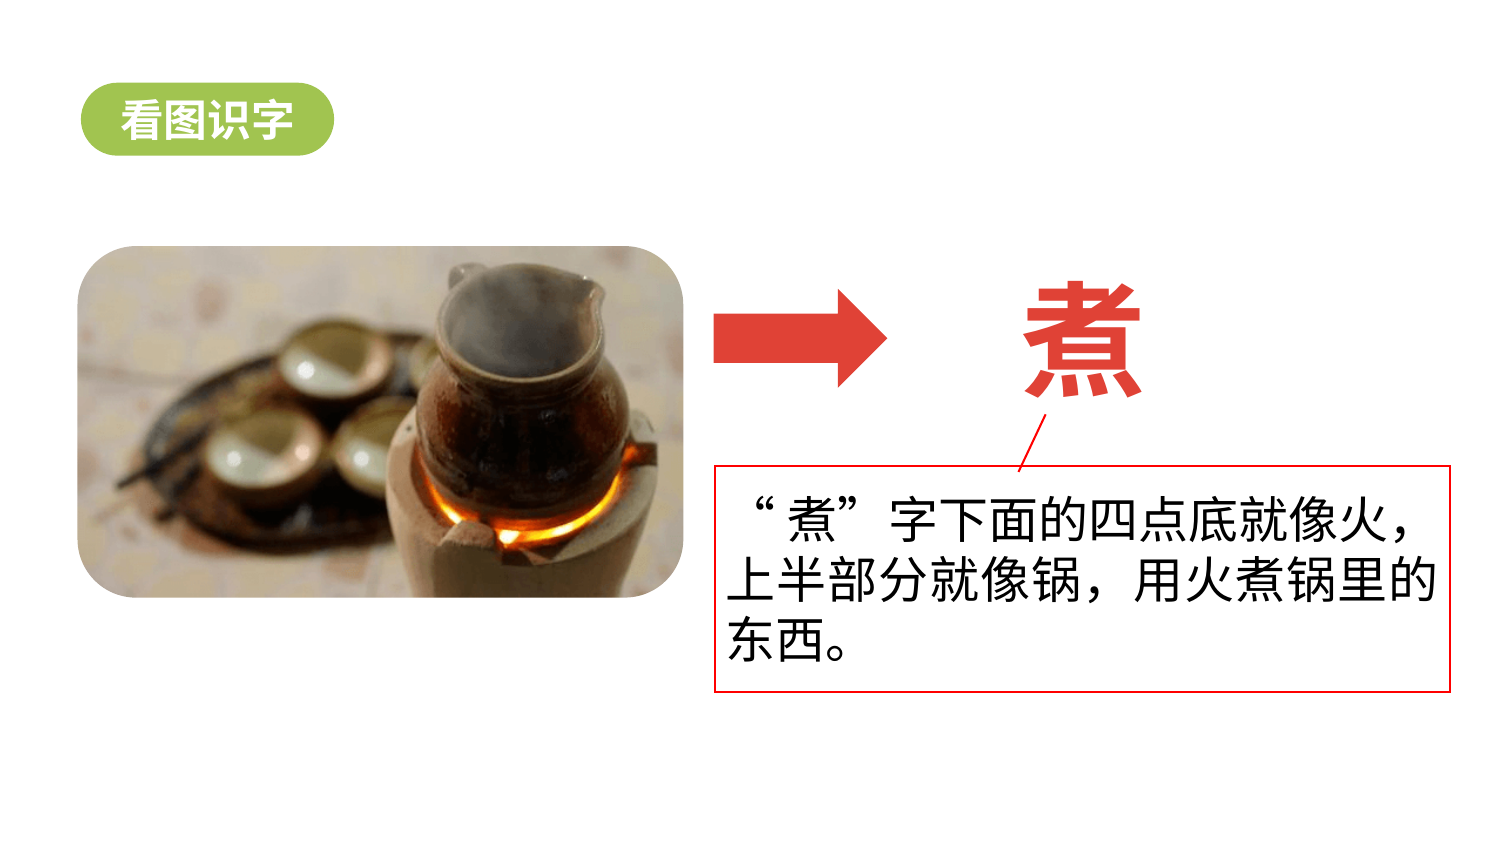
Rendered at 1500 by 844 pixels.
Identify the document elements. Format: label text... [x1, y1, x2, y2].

text_box “煮”字下面的四点底就像火，上半部分就像锅，用火煮锅里的东西。 [714, 413, 1451, 693]
text_box 煮 [1010, 257, 1159, 419]
text_box 看图识字 [79, 81, 336, 157]
picture [77, 246, 684, 598]
text_box [713, 288, 888, 388]
